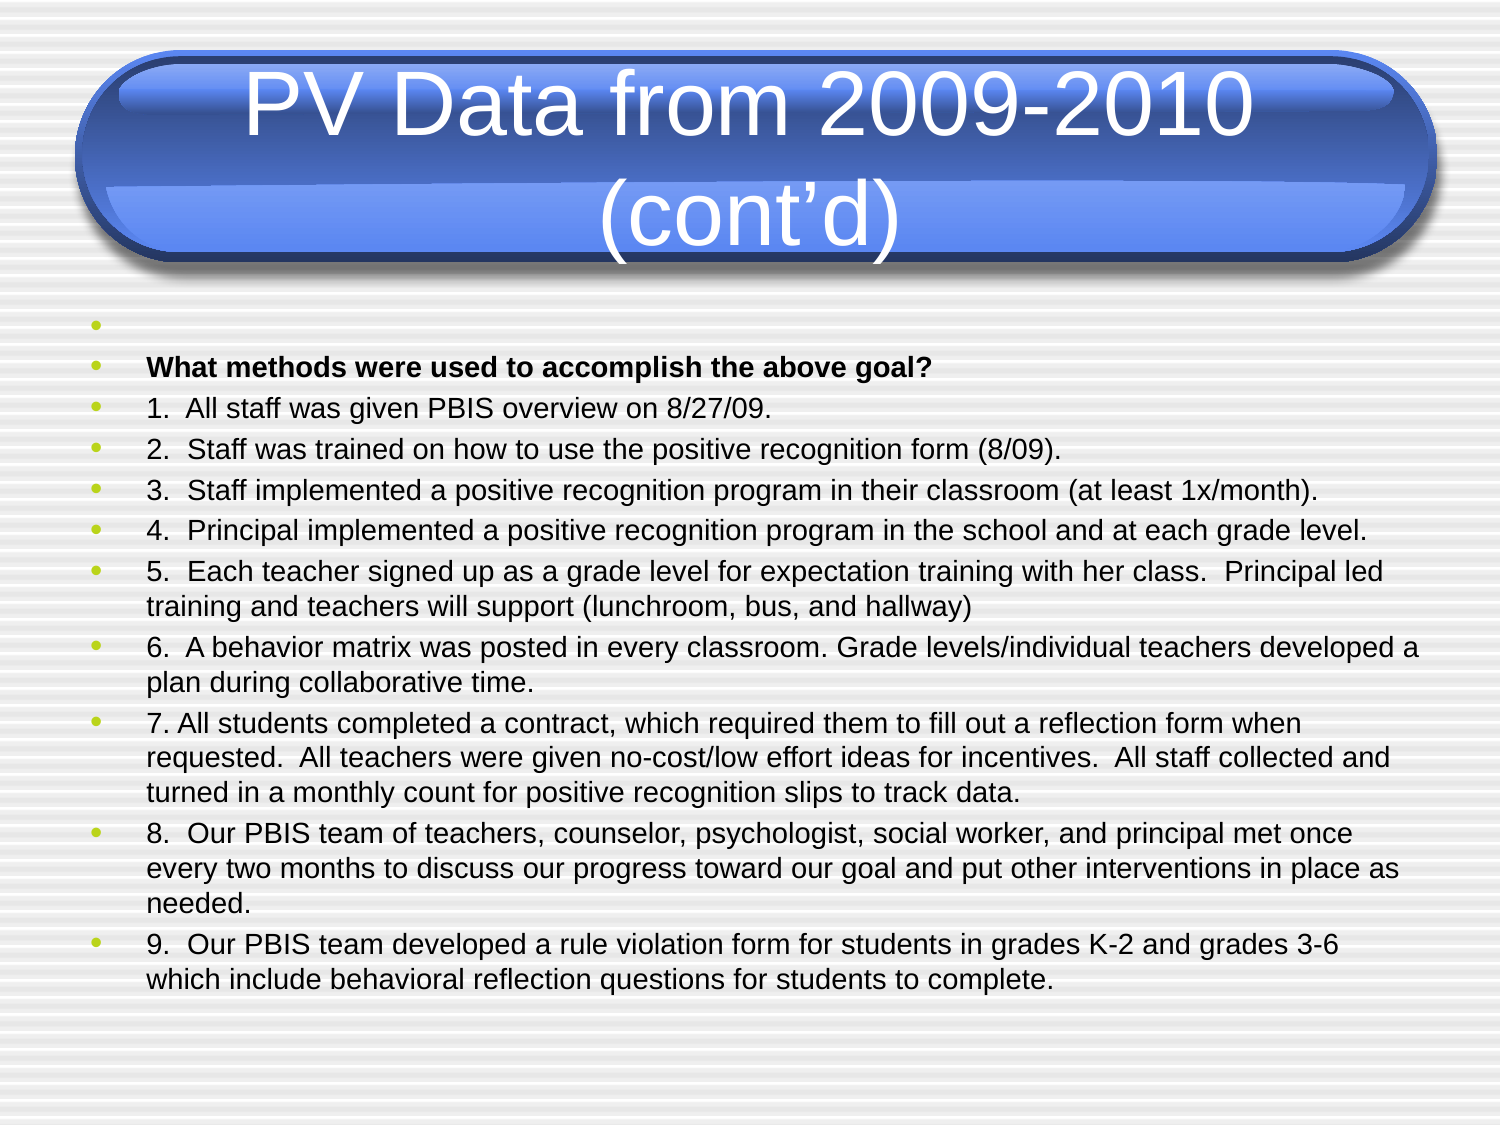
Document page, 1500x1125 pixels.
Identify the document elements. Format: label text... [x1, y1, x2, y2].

picture [0, 0, 1500, 1125]
list What methods were used to accomplish the above goal? 1. All staff was given PBIS overview on 8/27/09. 2. Staff was trained on how to use the positive recognition form (8/09). 3. Staff implemented a positive recognition program in their classroom (at least 1x/month). 4. Principal implemented a positive recognition program in the school and at each grade level. 5. Each teacher signed up as a grade level for expectation training with her class. Principal led training and teachers will support (lunchroom, bus, and hallway) 6. A behavior matrix was posted in every classroom. Grade levels/individual teachers developed a plan during collaborative time. 7. All students completed a contract, which required them to fill out a reflection form when requested. All teachers were given no-cost/low effort ideas for incentives. All staff collected and turned in a monthly count for positive recognition slips to track data. 8. Our PBIS team of teachers, counselor, psychologist, social worker, and principal met once every two months to discuss our progress toward our goal and put other interventions in place as needed. 9. Our PBIS team developed a rule violation form for students in grades K-2 and grades 3-6 which include behavioral reflection questions for students to complete. [74, 299, 1438, 1038]
title PV Data from 2009-2010 (cont’d) [112, 60, 1388, 249]
